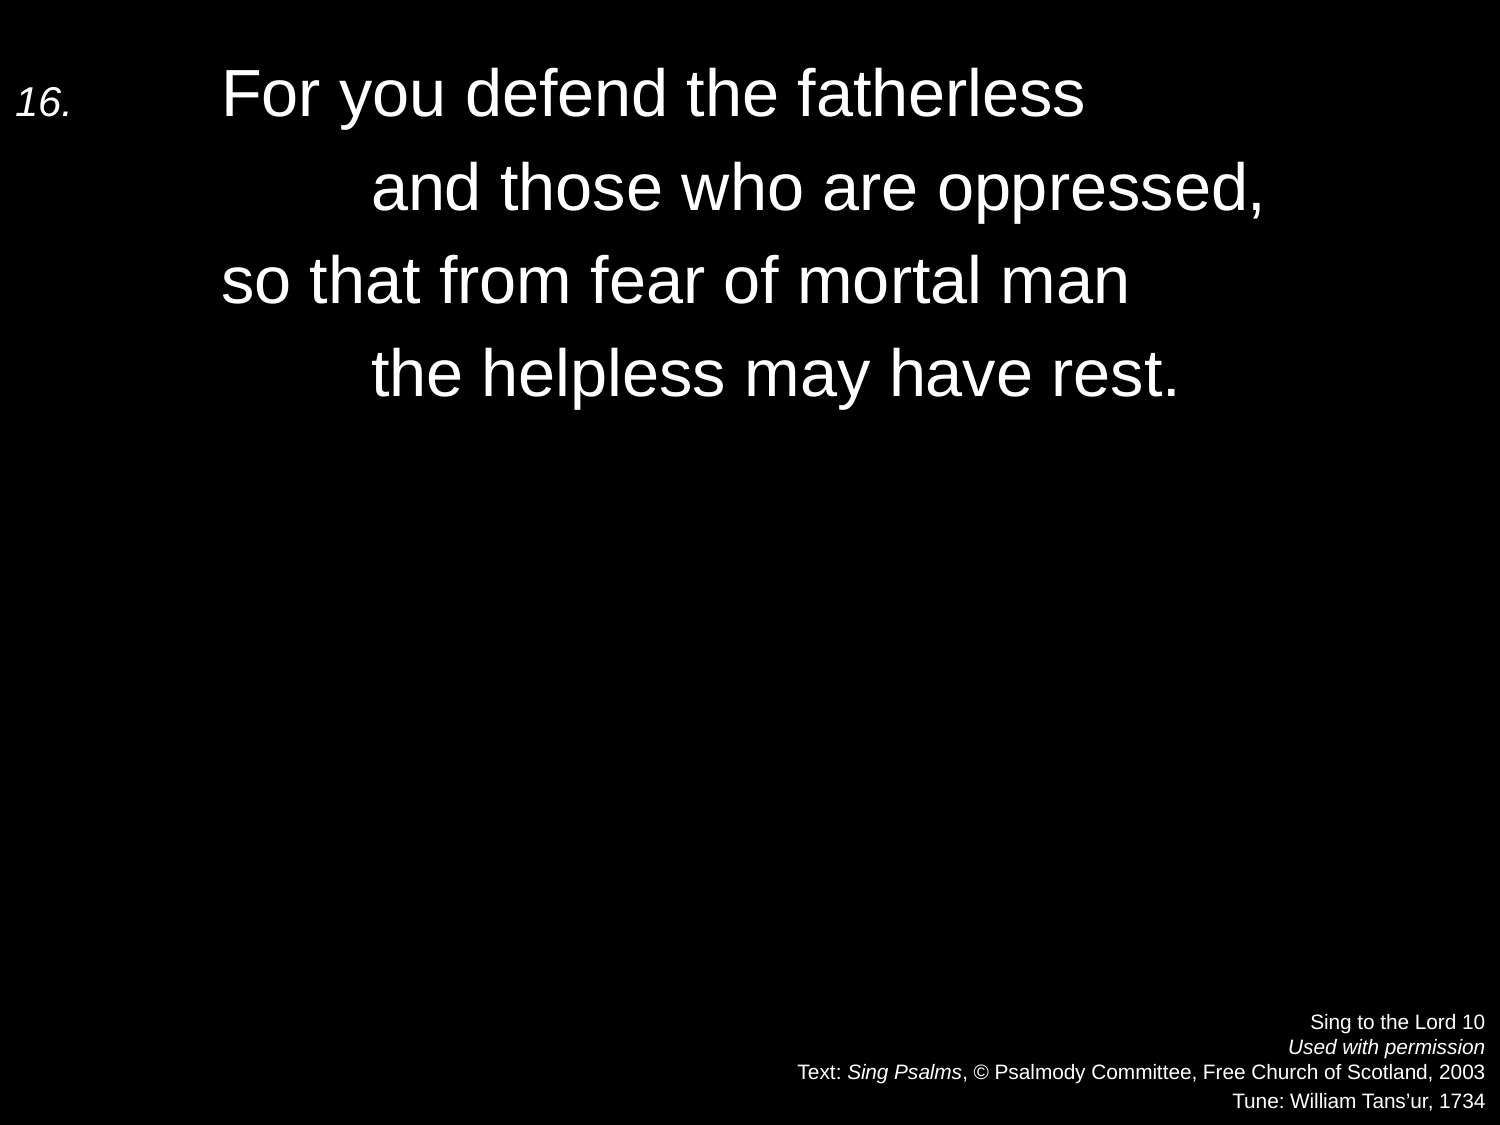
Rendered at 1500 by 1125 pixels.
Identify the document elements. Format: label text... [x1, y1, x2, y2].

list 16. For you defend the fatherless and those who are oppressed, so that from fear of mortal man the helpless may have rest. [0, 42, 1500, 1001]
text_box Sing to the Lord 10 Used with permission Text: Sing Psalms, © Psalmody Committee, Free Church of Scotland, 2003 Tune: William Tans’ur, 1734 [0, 1001, 1500, 1121]
